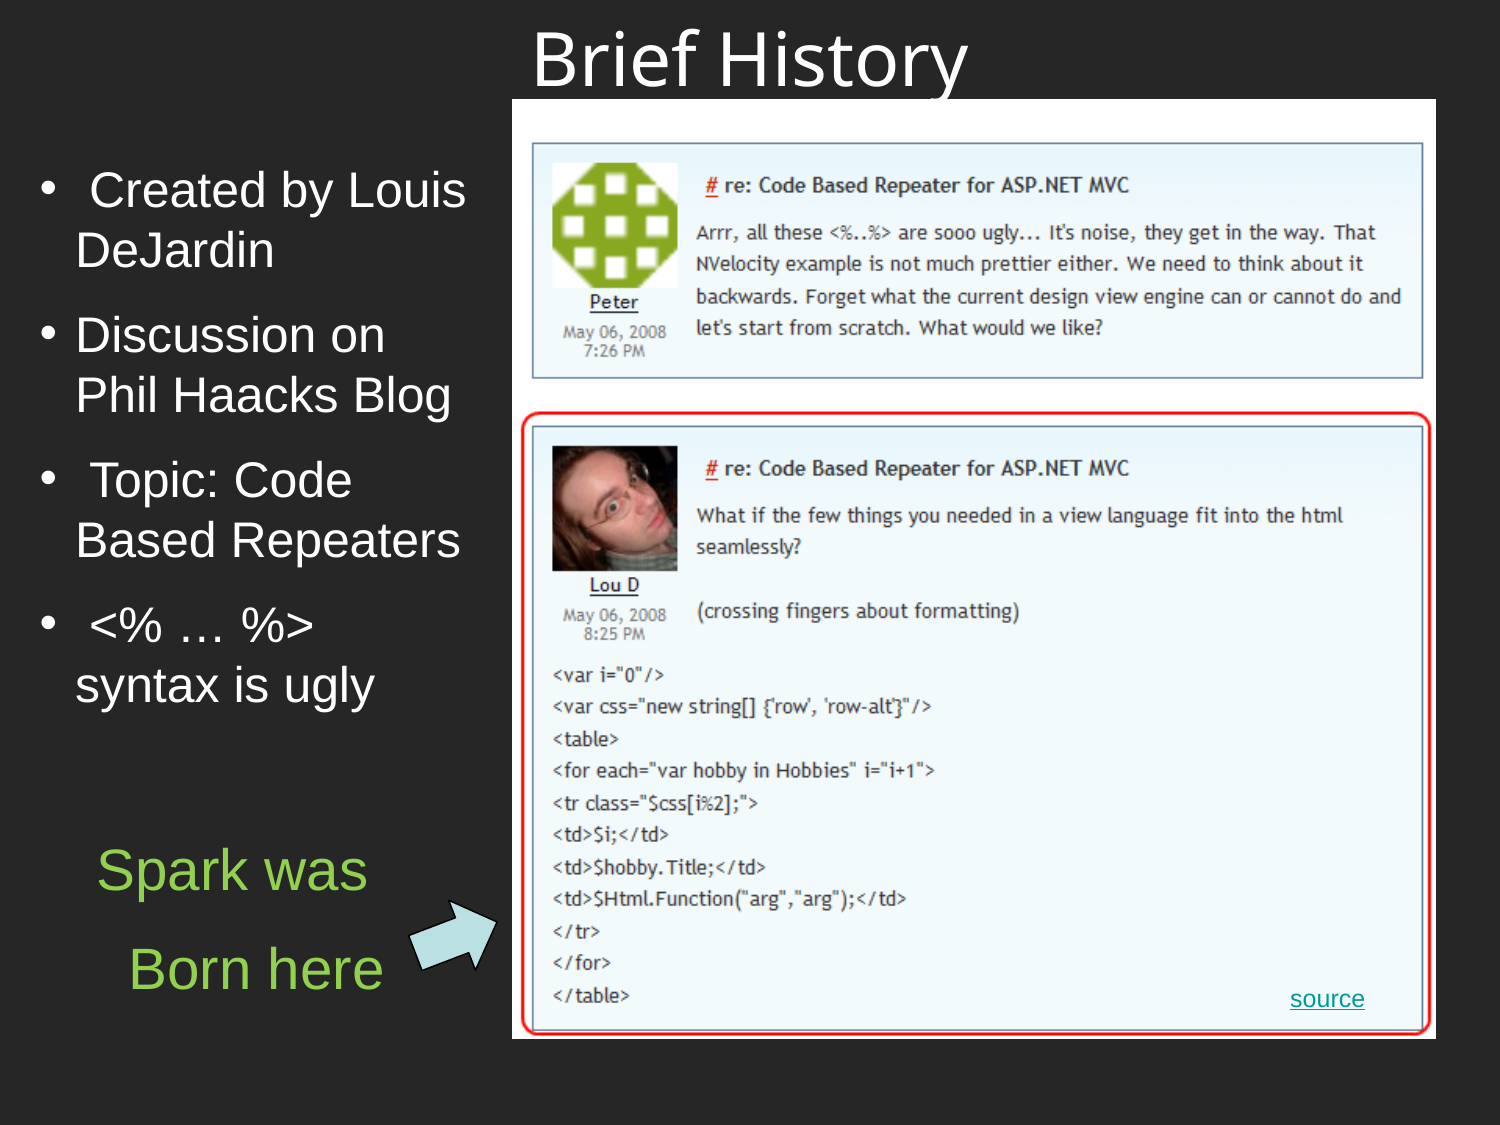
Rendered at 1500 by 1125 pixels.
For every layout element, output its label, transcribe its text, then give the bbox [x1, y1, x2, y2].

text_box Spark was Born here [37, 824, 400, 1009]
title Brief History [74, 0, 1426, 113]
text_box [408, 900, 498, 971]
picture [512, 99, 1437, 1040]
text_box Created by Louis DeJardin Discussion on Phil Haacks Blog Topic: Code Based Repeaters <% … %> syntax is ugly [24, 149, 488, 805]
